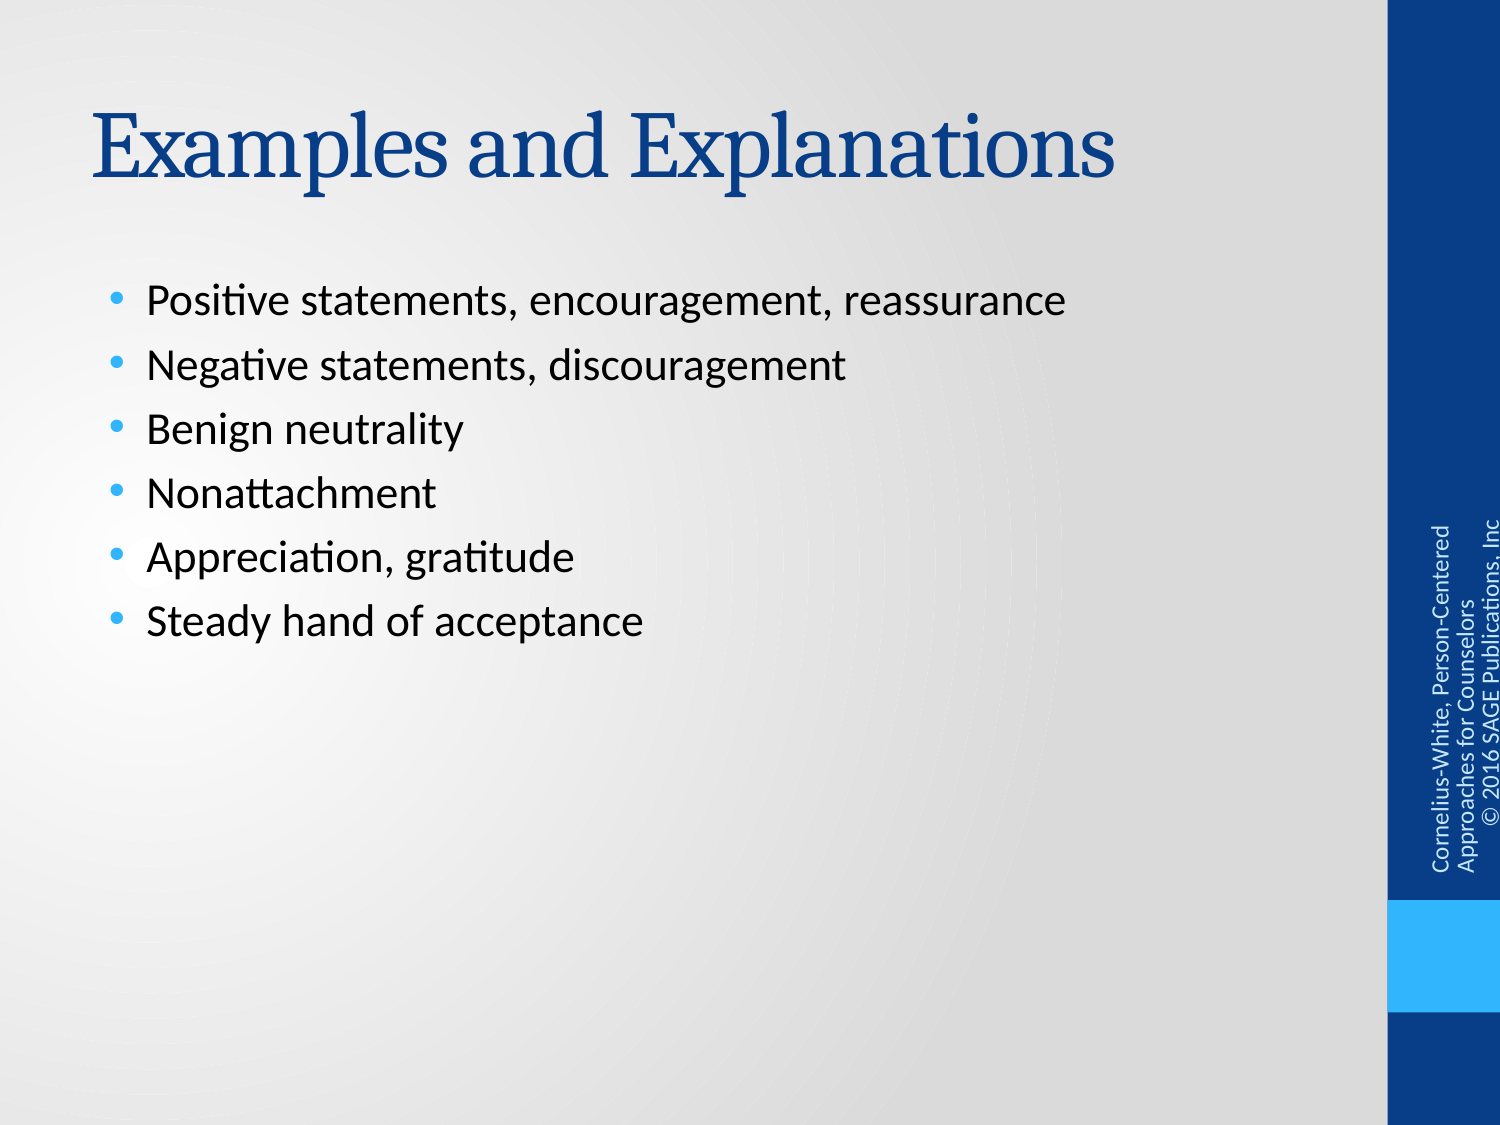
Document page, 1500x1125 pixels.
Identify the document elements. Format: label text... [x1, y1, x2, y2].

title Examples and Explanations [75, 45, 1325, 233]
list Positive statements, encouragement, reassurance Negative statements, discouragement Benign neutrality Nonattachment Appreciation, gratitude Steady hand of acceptance [75, 262, 1325, 1050]
footer Cornelius-White, Person-Centered Approaches for Counselors © 2016 SAGE Publications, Inc. [1408, 500, 1469, 889]
